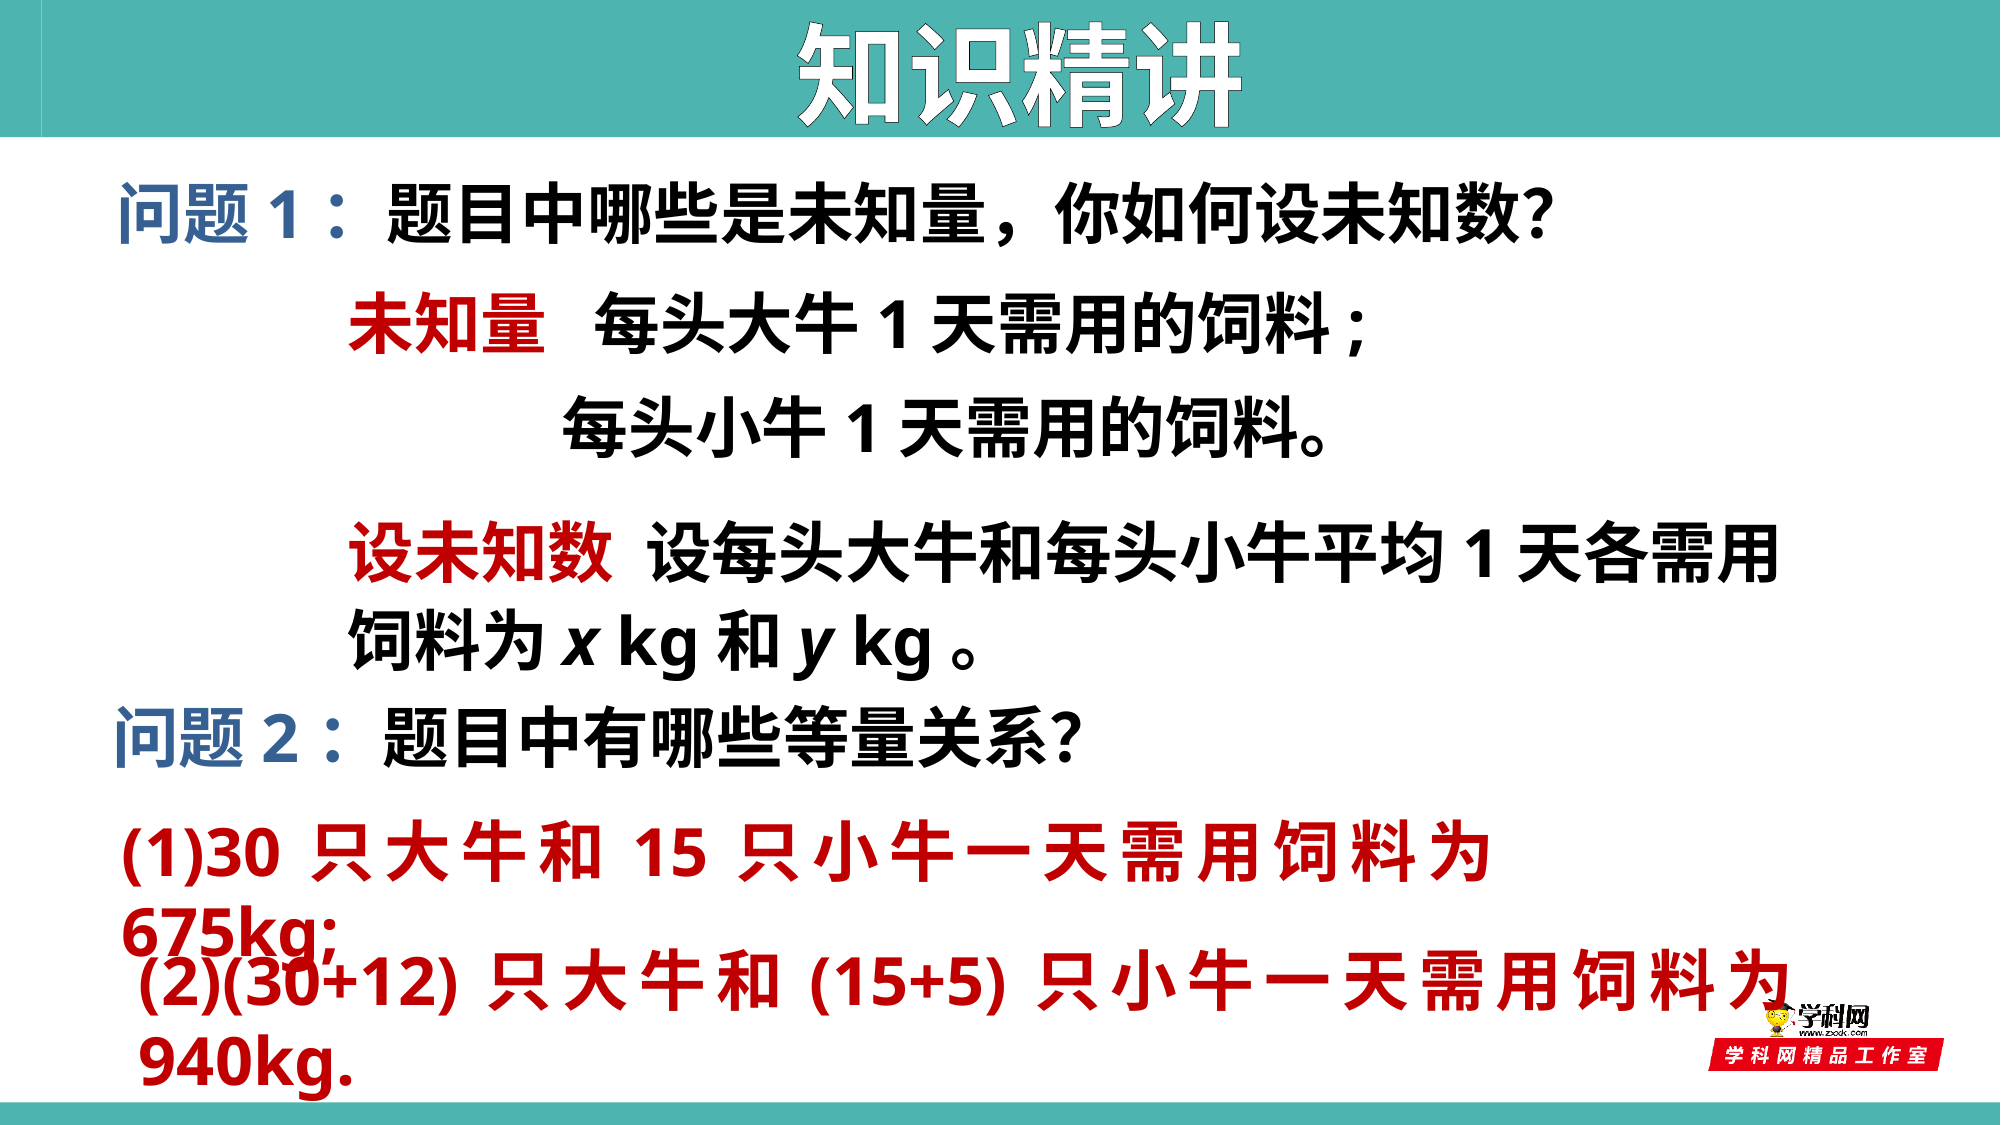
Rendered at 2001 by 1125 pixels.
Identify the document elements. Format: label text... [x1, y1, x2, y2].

text_box [0, 1100, 2000, 1125]
text_box (2)(30+12)只大牛和(15+5)只小牛一天需用饲料为940kg. [123, 930, 1825, 1026]
text_box 问题2：题目中有哪些等量关系？ [97, 688, 1176, 783]
text_box 问题1：题目中哪些是未知量，你如何设未知数？ [101, 164, 1804, 259]
picture [1766, 999, 1869, 1037]
text_box (1)30只大牛和15只小牛一天需用饲料为675kg; [107, 802, 1526, 898]
text_box 设未知数 设每头大牛和每头小牛平均1天各需用饲料为x kg和y kg。 [332, 495, 1804, 687]
picture [1708, 1038, 1944, 1071]
text_box 未知量 每头大牛1天需用的饲料; 每头小牛1天需用的饲料。 [332, 250, 1469, 473]
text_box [0, 0, 2000, 138]
